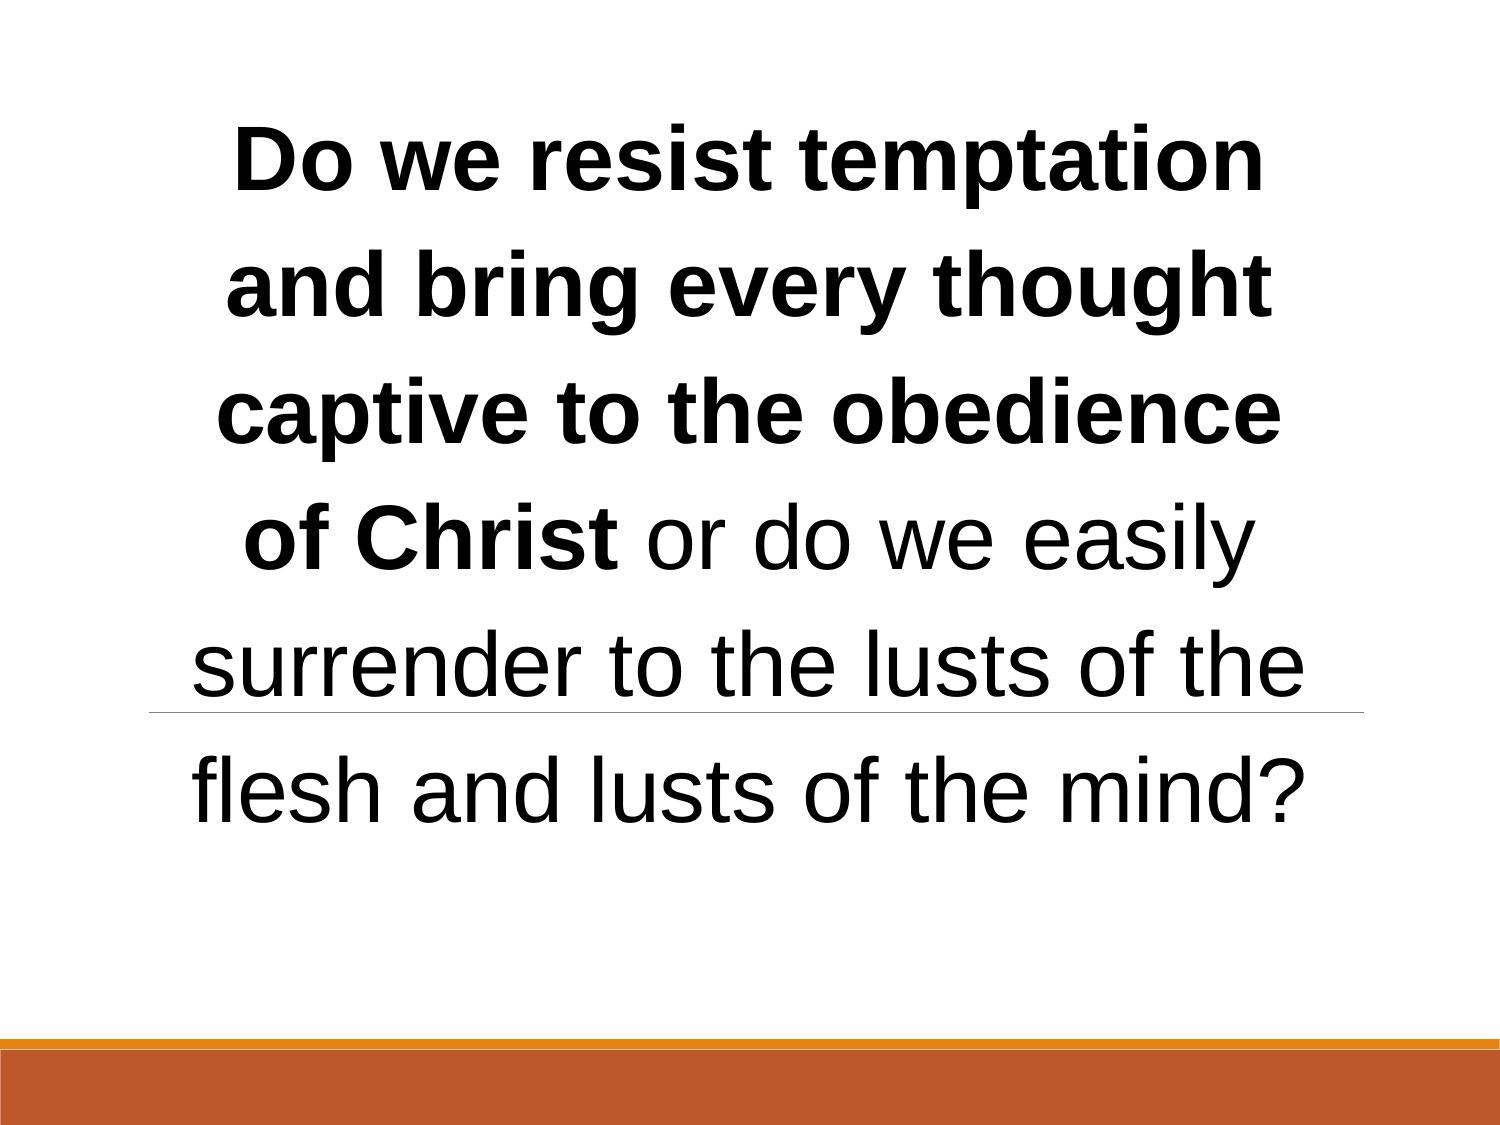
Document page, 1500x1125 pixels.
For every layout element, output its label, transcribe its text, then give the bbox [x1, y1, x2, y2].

text_box Do we resist temptation and bring every thought captive to the obedience of Christ or do we easily surrender to the lusts of the flesh and lusts of the mind? [174, 74, 1325, 849]
